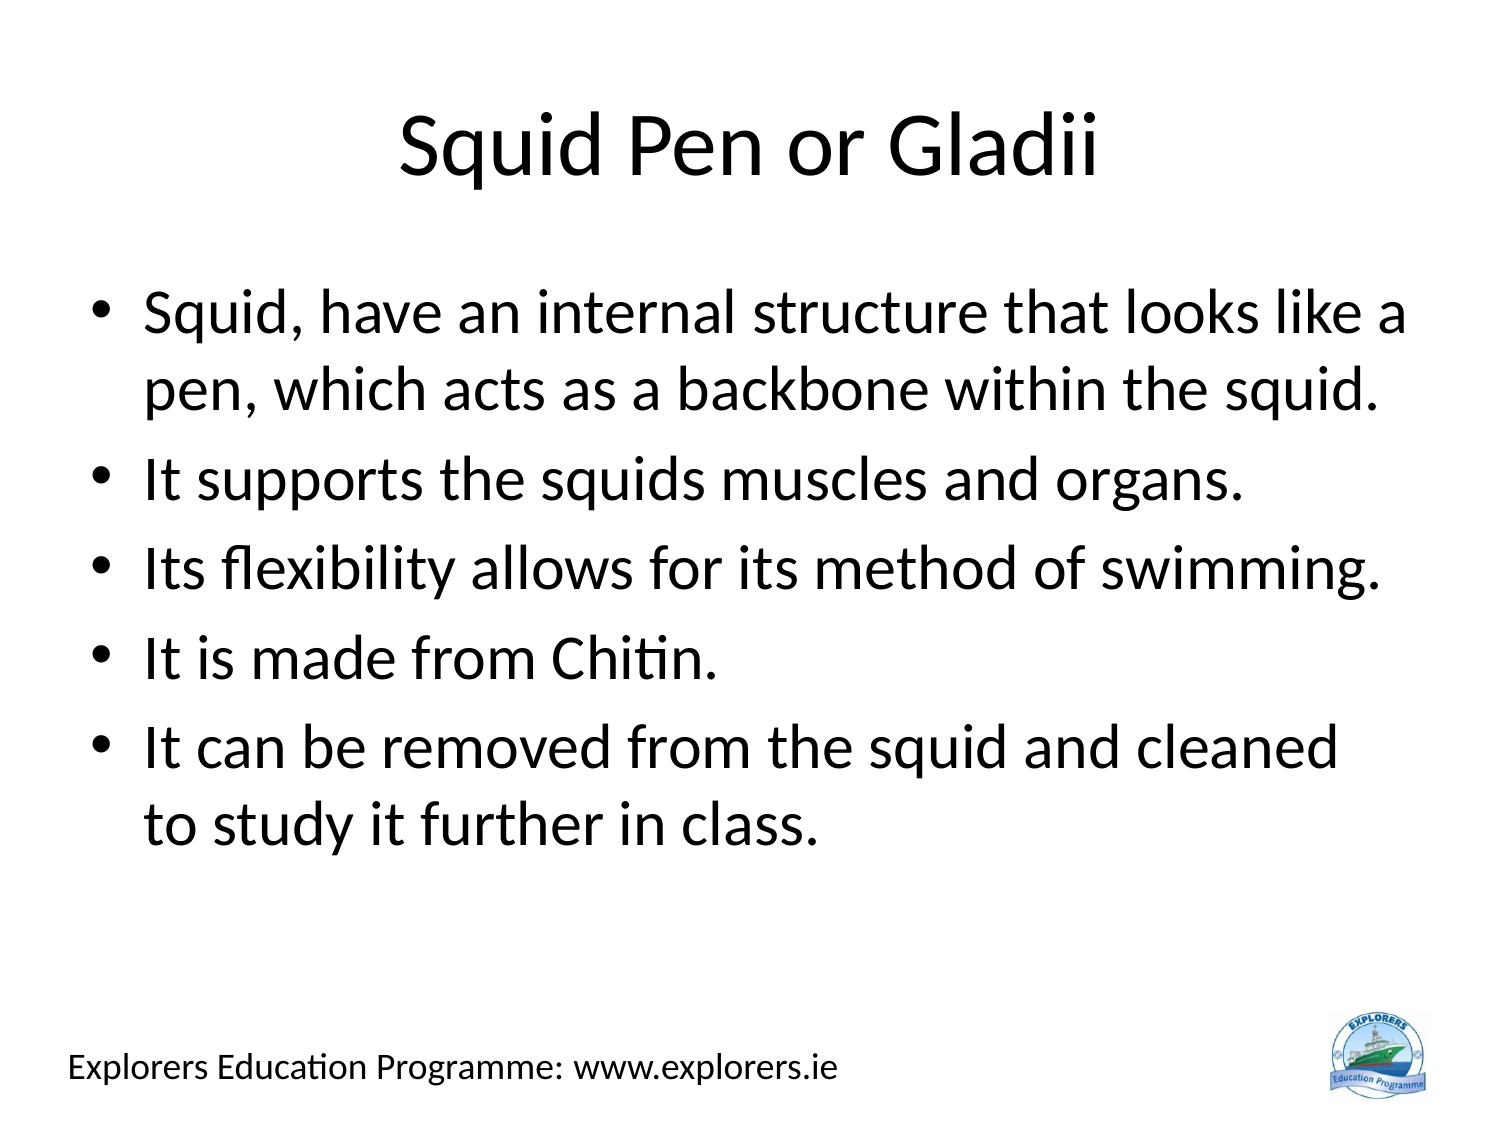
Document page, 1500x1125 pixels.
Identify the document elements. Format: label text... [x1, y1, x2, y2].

picture [1328, 1011, 1428, 1102]
title Squid Pen or Gladii [75, 45, 1425, 233]
text_box Explorers Education Programme: www.explorers.ie [53, 1034, 1117, 1095]
list Squid, have an internal structure that looks like a pen, which acts as a backbone within the squid. It supports the squids muscles and organs. Its flexibility allows for its method of swimming. It is made from Chitin. It can be removed from the squid and cleaned to study it further in class. [75, 262, 1425, 1005]
